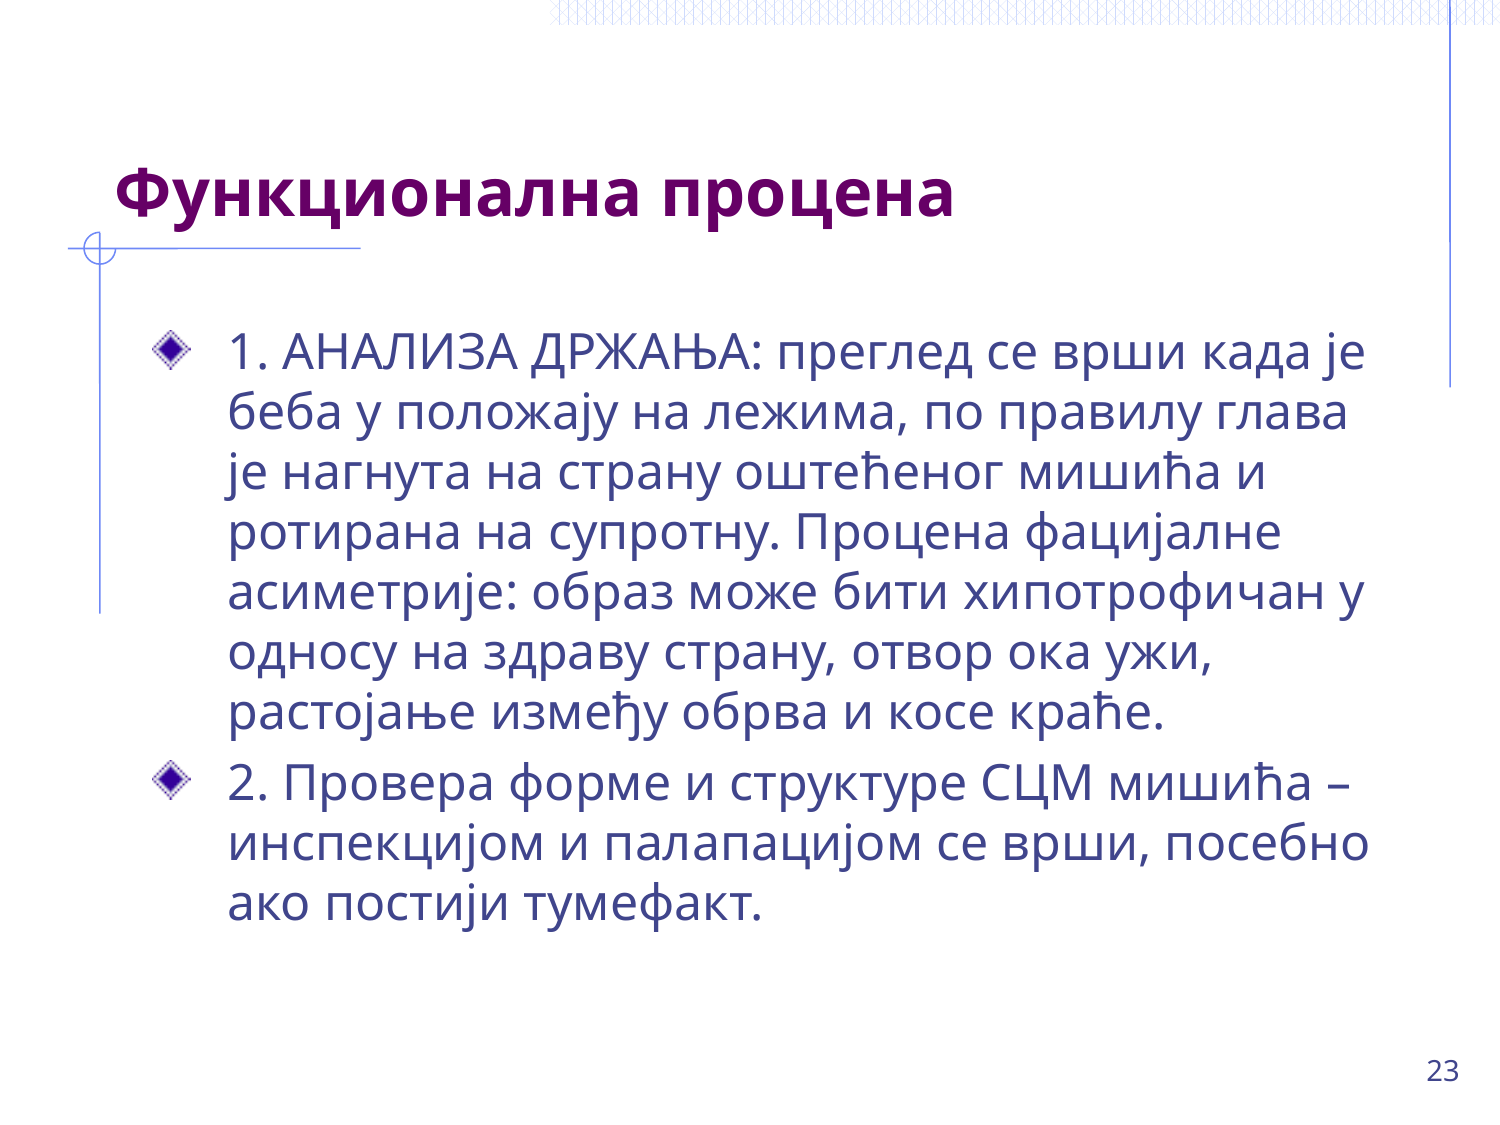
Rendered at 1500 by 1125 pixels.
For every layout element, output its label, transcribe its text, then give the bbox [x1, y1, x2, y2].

picture [152, 760, 191, 800]
list 1. АНАЛИЗА ДРЖАЊА: преглед се врши када је беба у положају на лежима, по правилу глава је нагнута на страну оштећеног мишића и ротирана на супротну. Процена фацијалне асиметрије: образ може бити хипотрофичан у односу на здраву страну, отвор ока ужи, растојање између обрва и косе краће. 2. Провера форме и структуре СЦМ мишића – инспекцијом и палапацијом се врши, посебно ако постији тумефакт. [137, 312, 1413, 988]
title Функционална процена [99, 49, 1376, 238]
slide_number 23 [1162, 1025, 1475, 1100]
picture [152, 330, 191, 370]
